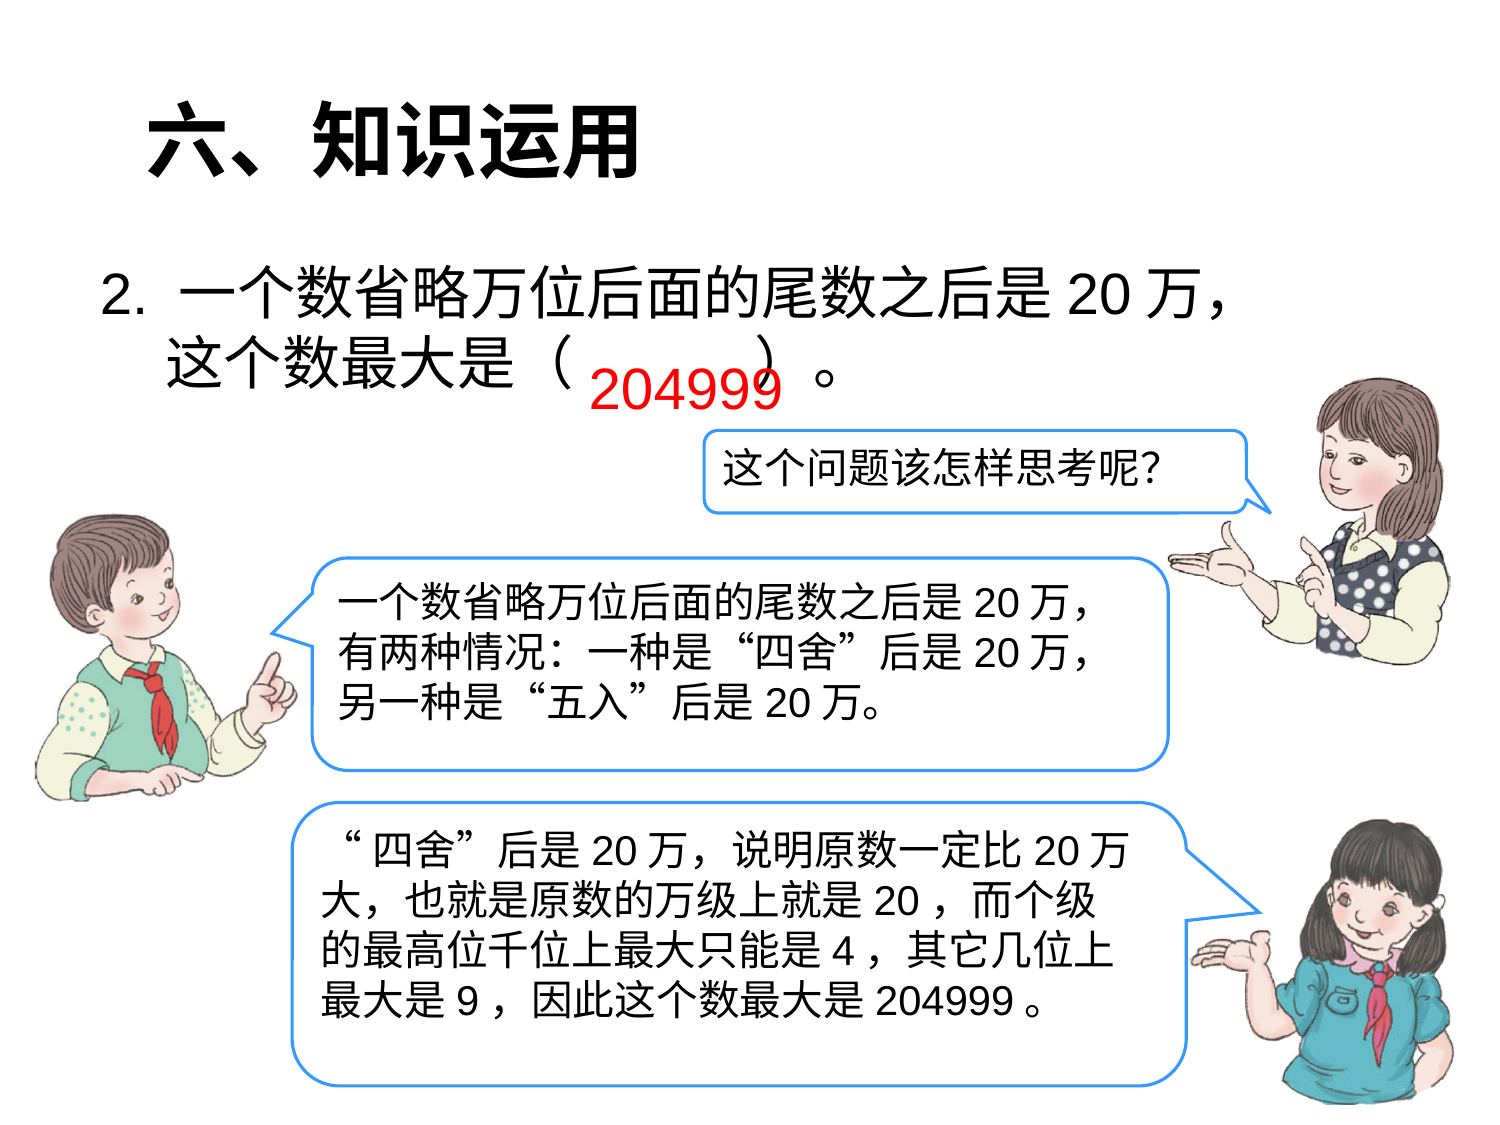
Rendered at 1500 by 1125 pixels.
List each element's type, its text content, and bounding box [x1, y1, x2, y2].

text_box 204999 [488, 343, 884, 429]
title 六、知识运用 [75, 68, 715, 209]
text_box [291, 802, 1456, 1111]
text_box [703, 374, 1459, 671]
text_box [22, 510, 1169, 807]
text_box 2. 一个数省略万位后面的尾数之后是20万， 这个数最大是（ ）。 [85, 249, 1425, 404]
